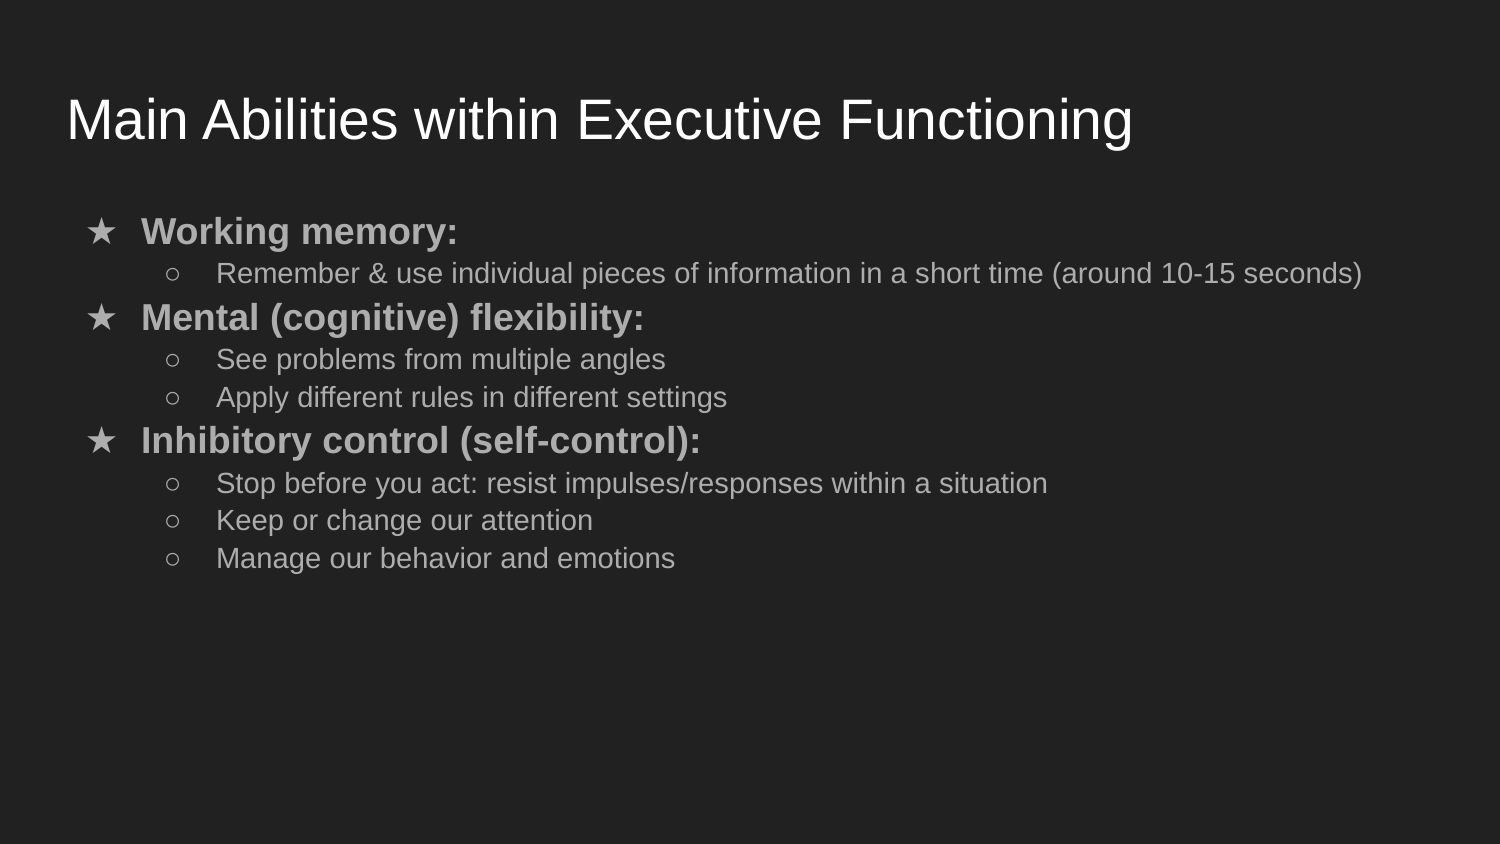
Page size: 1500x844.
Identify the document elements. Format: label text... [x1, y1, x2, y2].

title Main Abilities within Executive Functioning [51, 72, 1449, 167]
list Working memory: Remember & use individual pieces of information in a short time (around 10-15 seconds) Mental (cognitive) flexibility: See problems from multiple angles Apply different rules in different settings Inhibitory control (self-control): Stop before you act: resist impulses/responses within a situation Keep or change our attention Manage our behavior and emotions [51, 189, 1449, 750]
